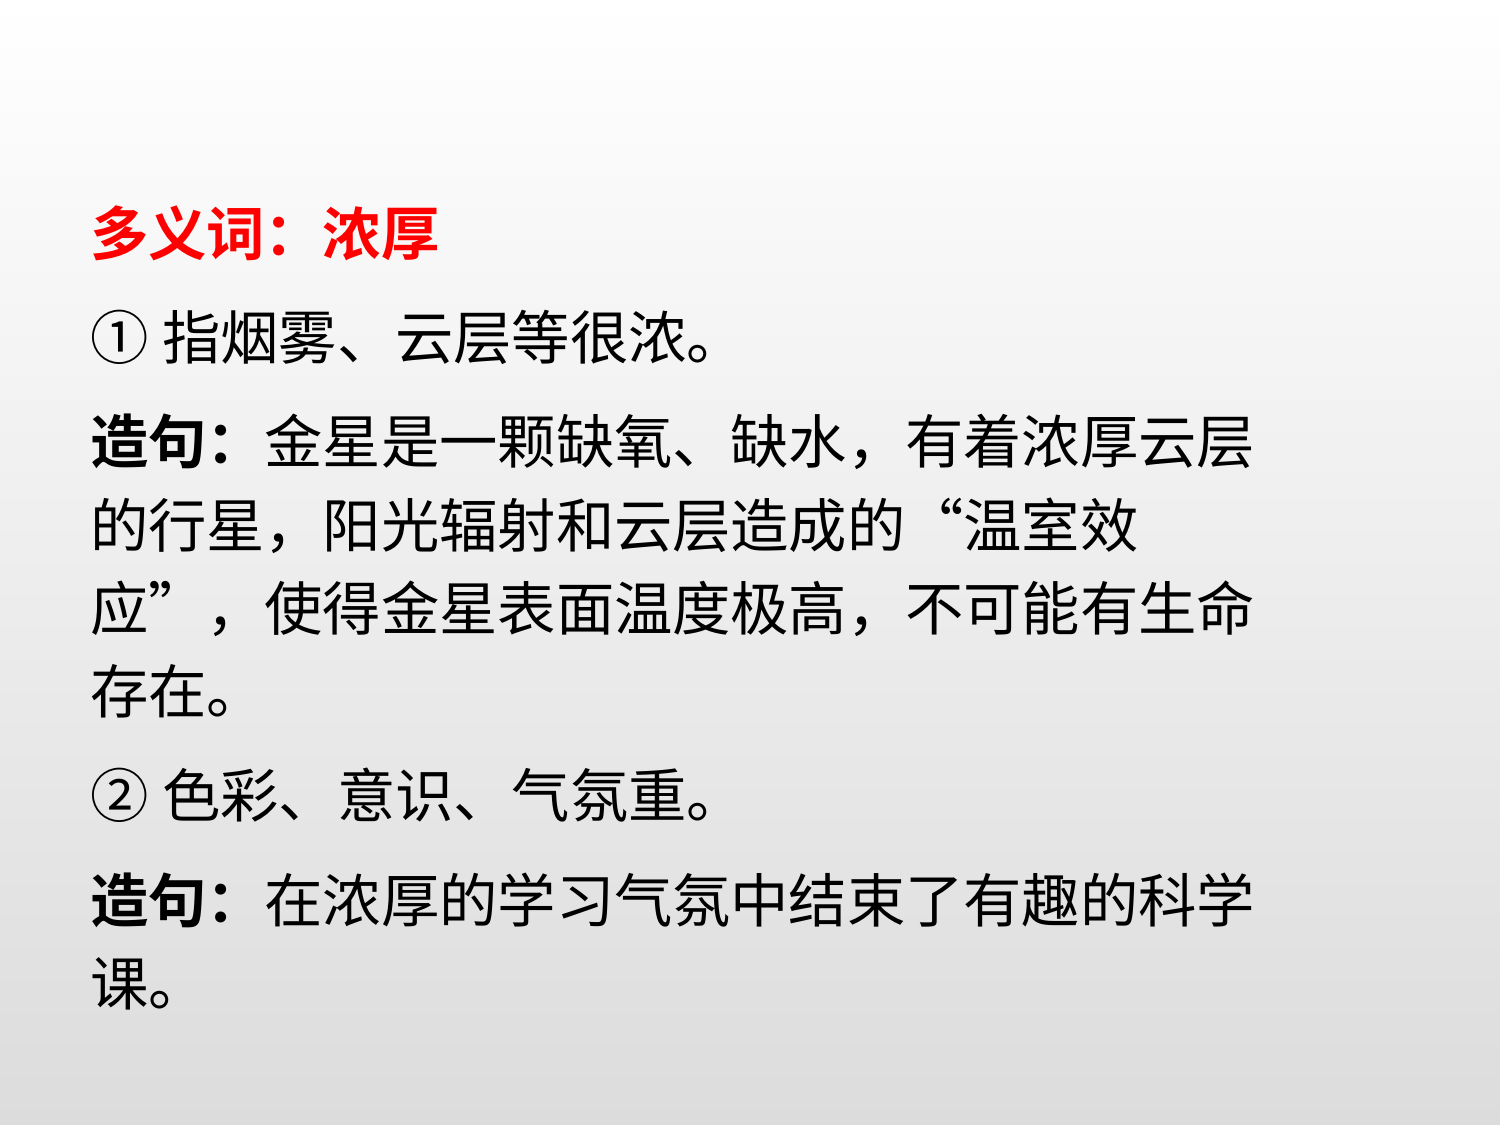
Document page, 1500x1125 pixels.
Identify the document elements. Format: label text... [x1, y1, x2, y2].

text_box 多义词：浓厚 ①指烟雾、云层等很浓。 造句：金星是一颗缺氧、缺水，有着浓厚云层的行星，阳光辐射和云层造成的“温室效应”，使得金星表面温度极高，不可能有生命存在。 ②色彩、意识、气氛重。 造句：在浓厚的学习气氛中结束了有趣的科学课。 [75, 176, 1275, 1025]
